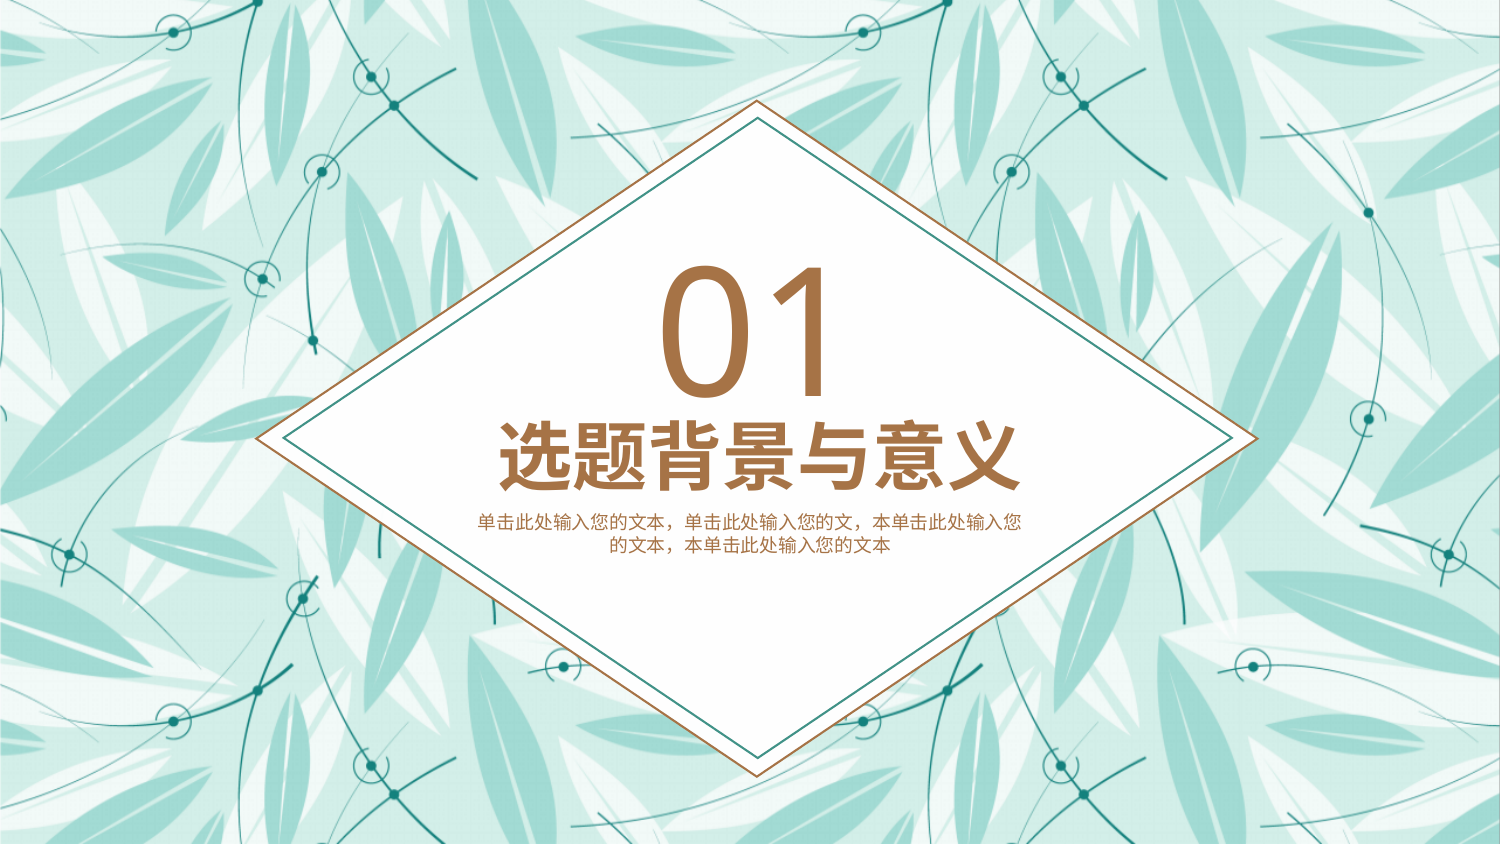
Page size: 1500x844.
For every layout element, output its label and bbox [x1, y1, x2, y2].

text_box [256, 100, 1258, 777]
picture [0, 0, 1500, 844]
